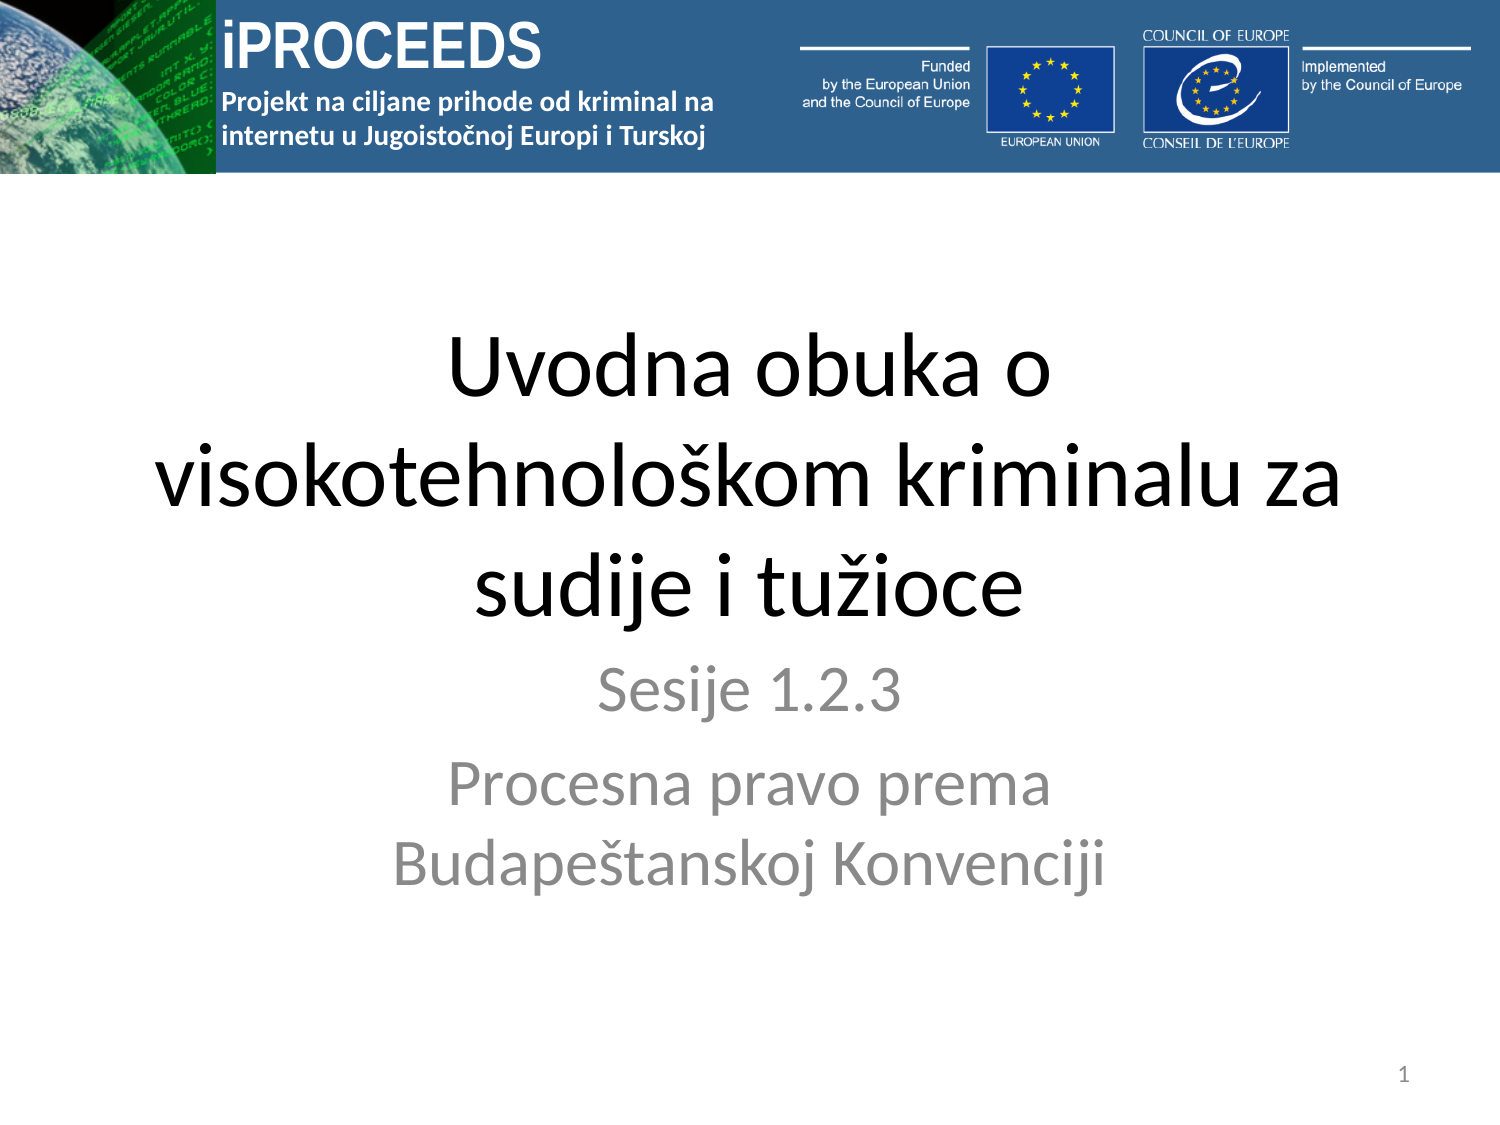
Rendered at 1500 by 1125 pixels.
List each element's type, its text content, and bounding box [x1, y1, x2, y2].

title Uvodna obuka o visokotehnološkom kriminalu za sudije i tužioce [112, 349, 1388, 591]
picture [0, 0, 216, 174]
slide_number 1 [1074, 1042, 1425, 1103]
text_box iPROCEEDS Projekt na ciljane prihode od kriminal na internetu u Jugoistočnoj Europi i Turskoj [206, 0, 833, 199]
text_box [833, 0, 1500, 175]
picture [799, 30, 1471, 148]
subtitle Sesije 1.2.3 Procesna pravo prema Budapeštanskoj Konvenciji [224, 637, 1276, 926]
